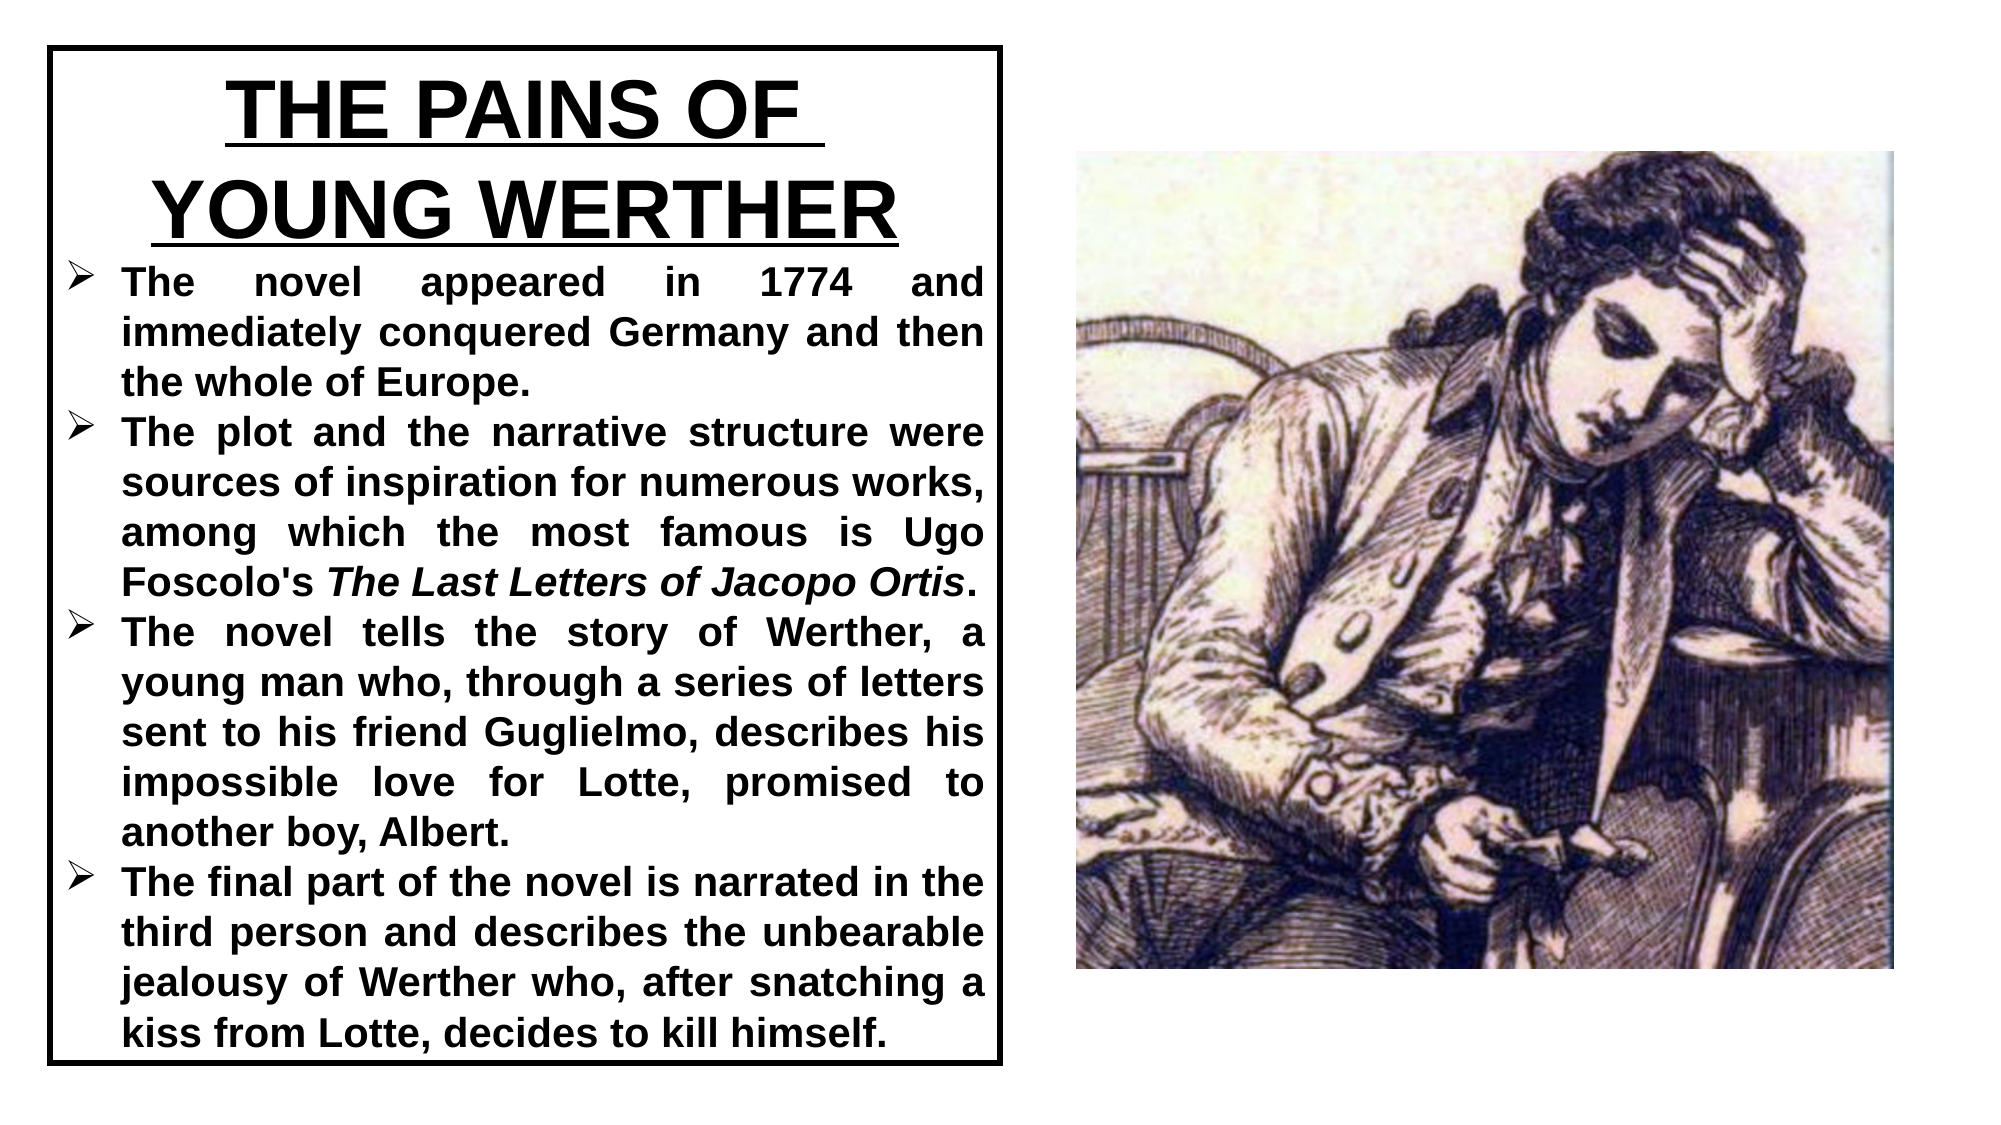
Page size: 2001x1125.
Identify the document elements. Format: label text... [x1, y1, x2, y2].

picture [1076, 151, 1894, 969]
text_box THE PAINS OF YOUNG WERTHER The novel appeared in 1774 and immediately conquered Germany and then the whole of Europe. The plot and the narrative structure were sources of inspiration for numerous works, among which the most famous is Ugo Foscolo's The Last Letters of Jacopo Ortis. The novel tells the story of Werther, a young man who, through a series of letters sent to his friend Guglielmo, describes his impossible love for Lotte, promised to another boy, Albert. The final part of the novel is narrated in the third person and describes the unbearable jealousy of Werther who, after snatching a kiss from Lotte, decides to kill himself. [49, 47, 1001, 1064]
